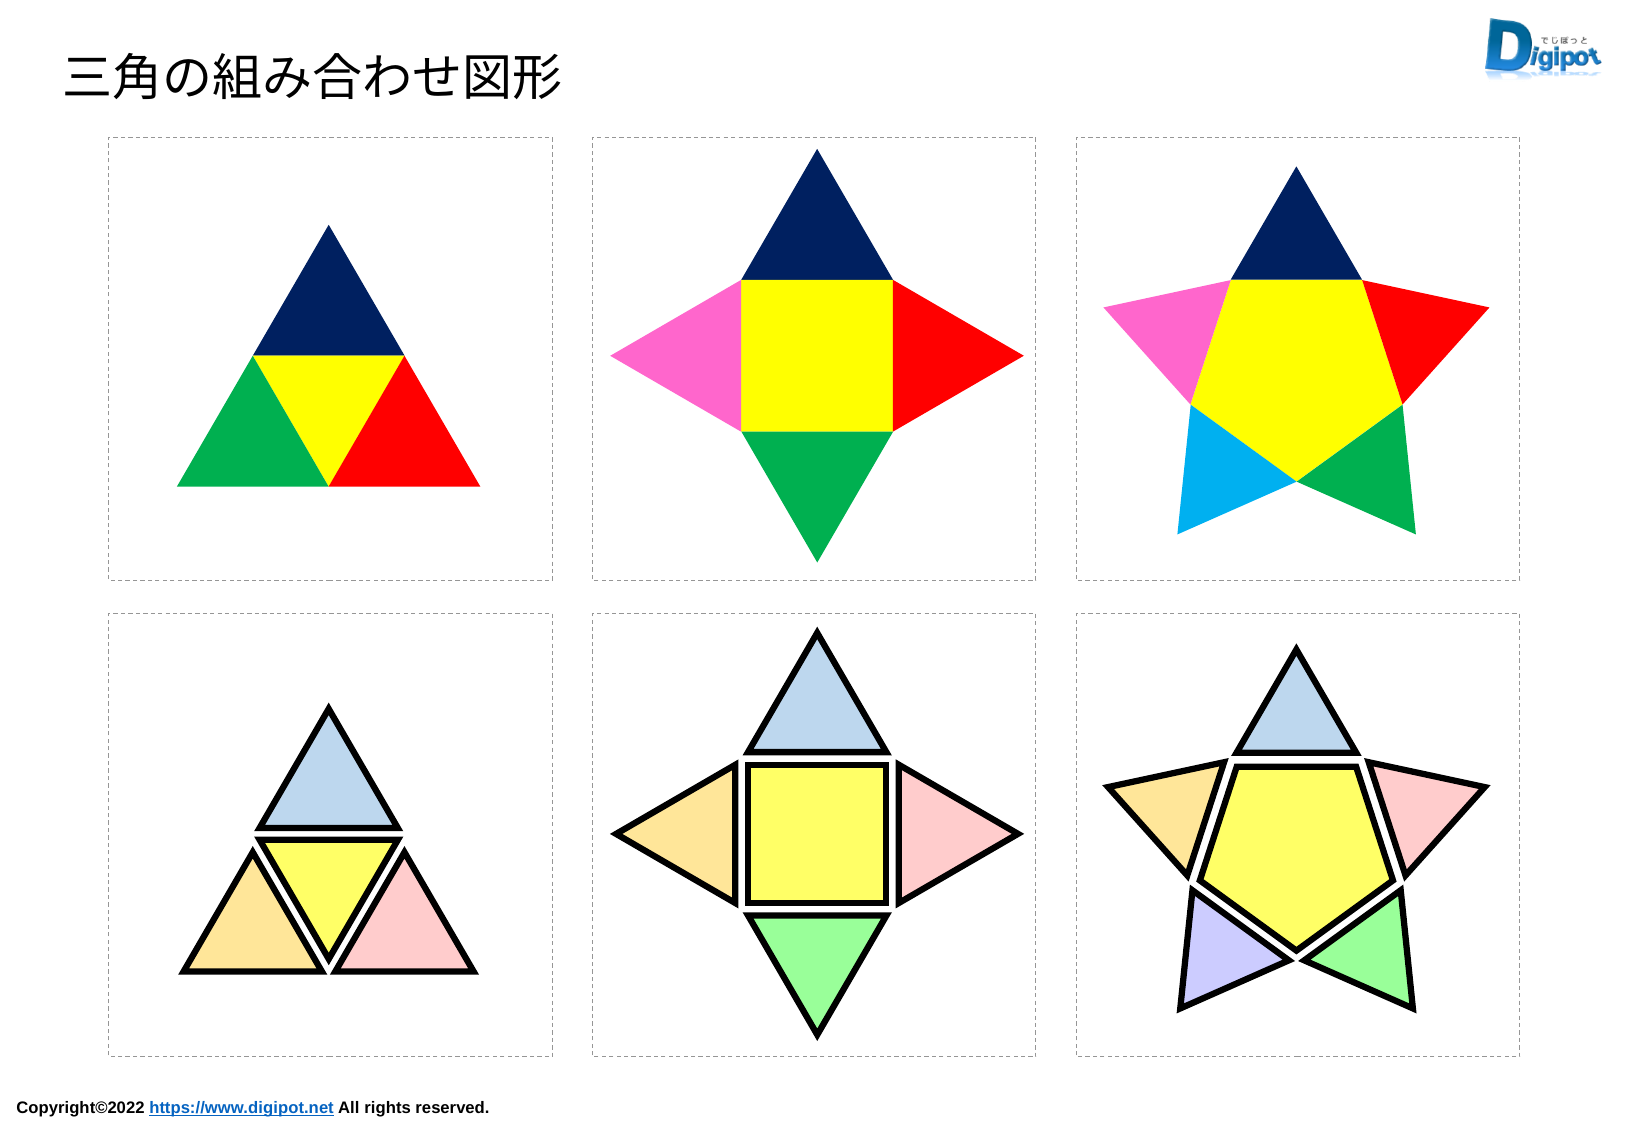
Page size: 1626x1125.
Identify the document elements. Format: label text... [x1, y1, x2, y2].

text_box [176, 224, 481, 487]
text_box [183, 708, 474, 972]
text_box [1105, 649, 1488, 1019]
text_box 三角の組み合わせ図形 [47, 38, 578, 113]
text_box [1100, 166, 1493, 546]
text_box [610, 148, 1024, 563]
picture [1485, 18, 1602, 82]
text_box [616, 632, 1018, 1035]
